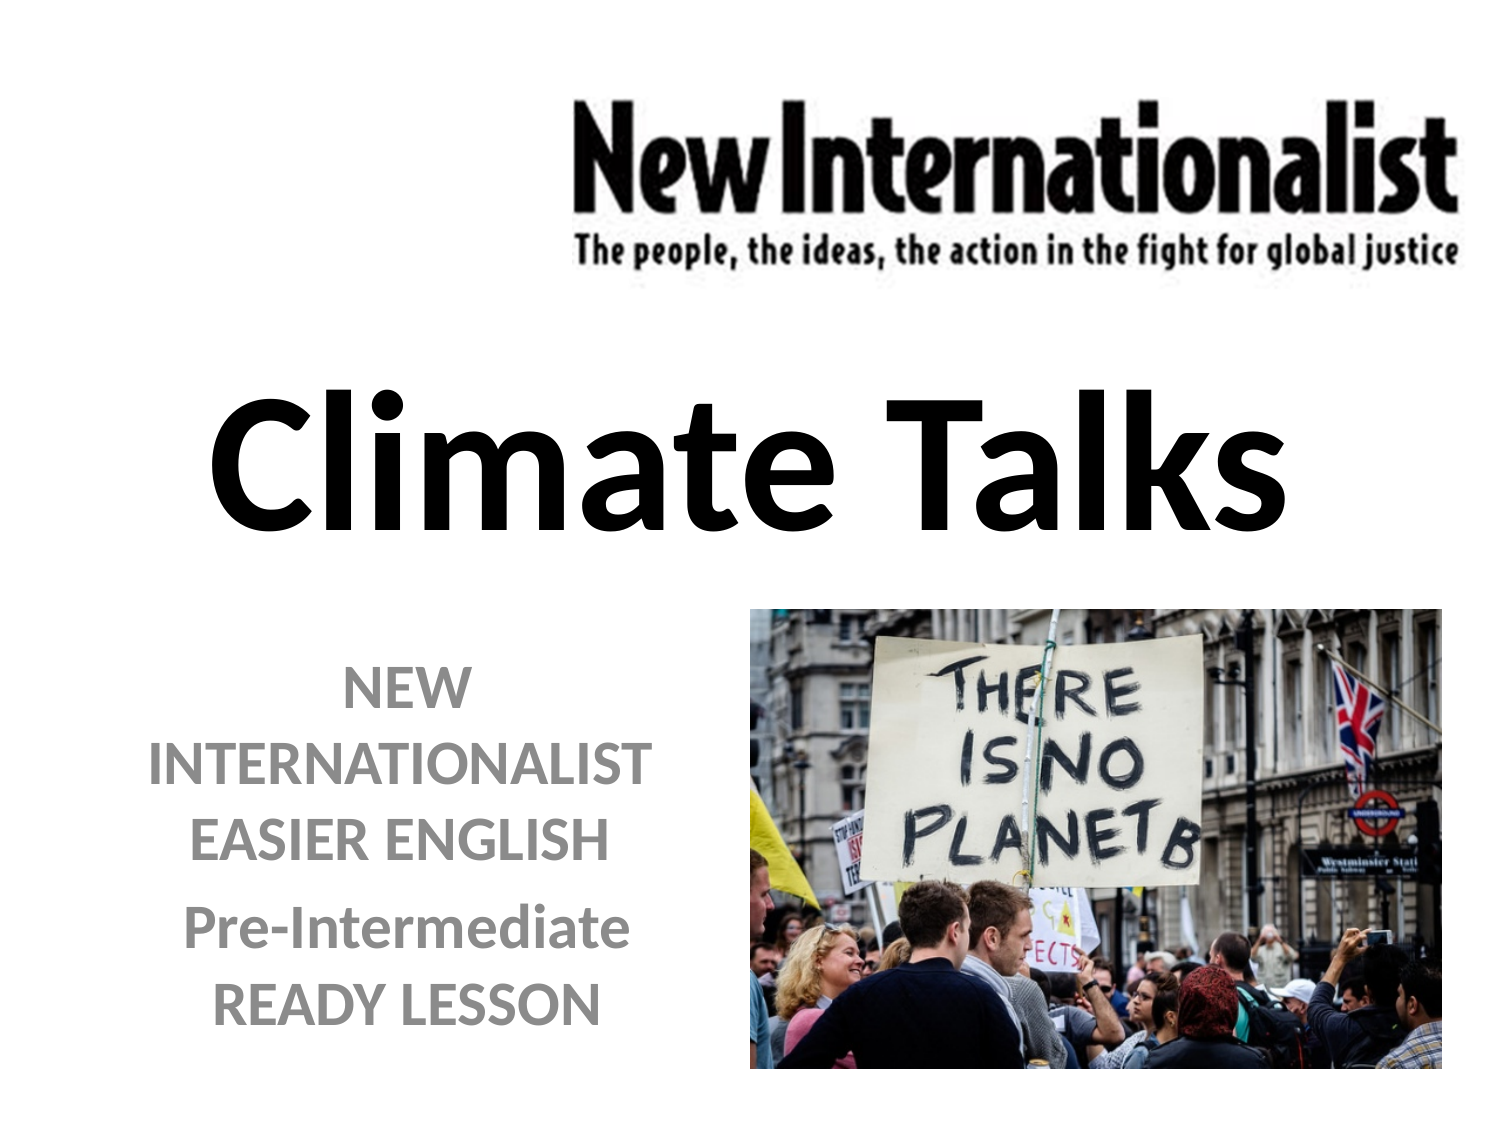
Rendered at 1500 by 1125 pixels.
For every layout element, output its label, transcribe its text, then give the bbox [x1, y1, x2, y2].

picture [572, 77, 1489, 310]
title Climate Talks [112, 309, 1388, 591]
subtitle NEW INTERNATIONALIST EASIER ENGLISH Pre-Intermediate READY LESSON [112, 637, 703, 1047]
picture [749, 609, 1442, 1069]
